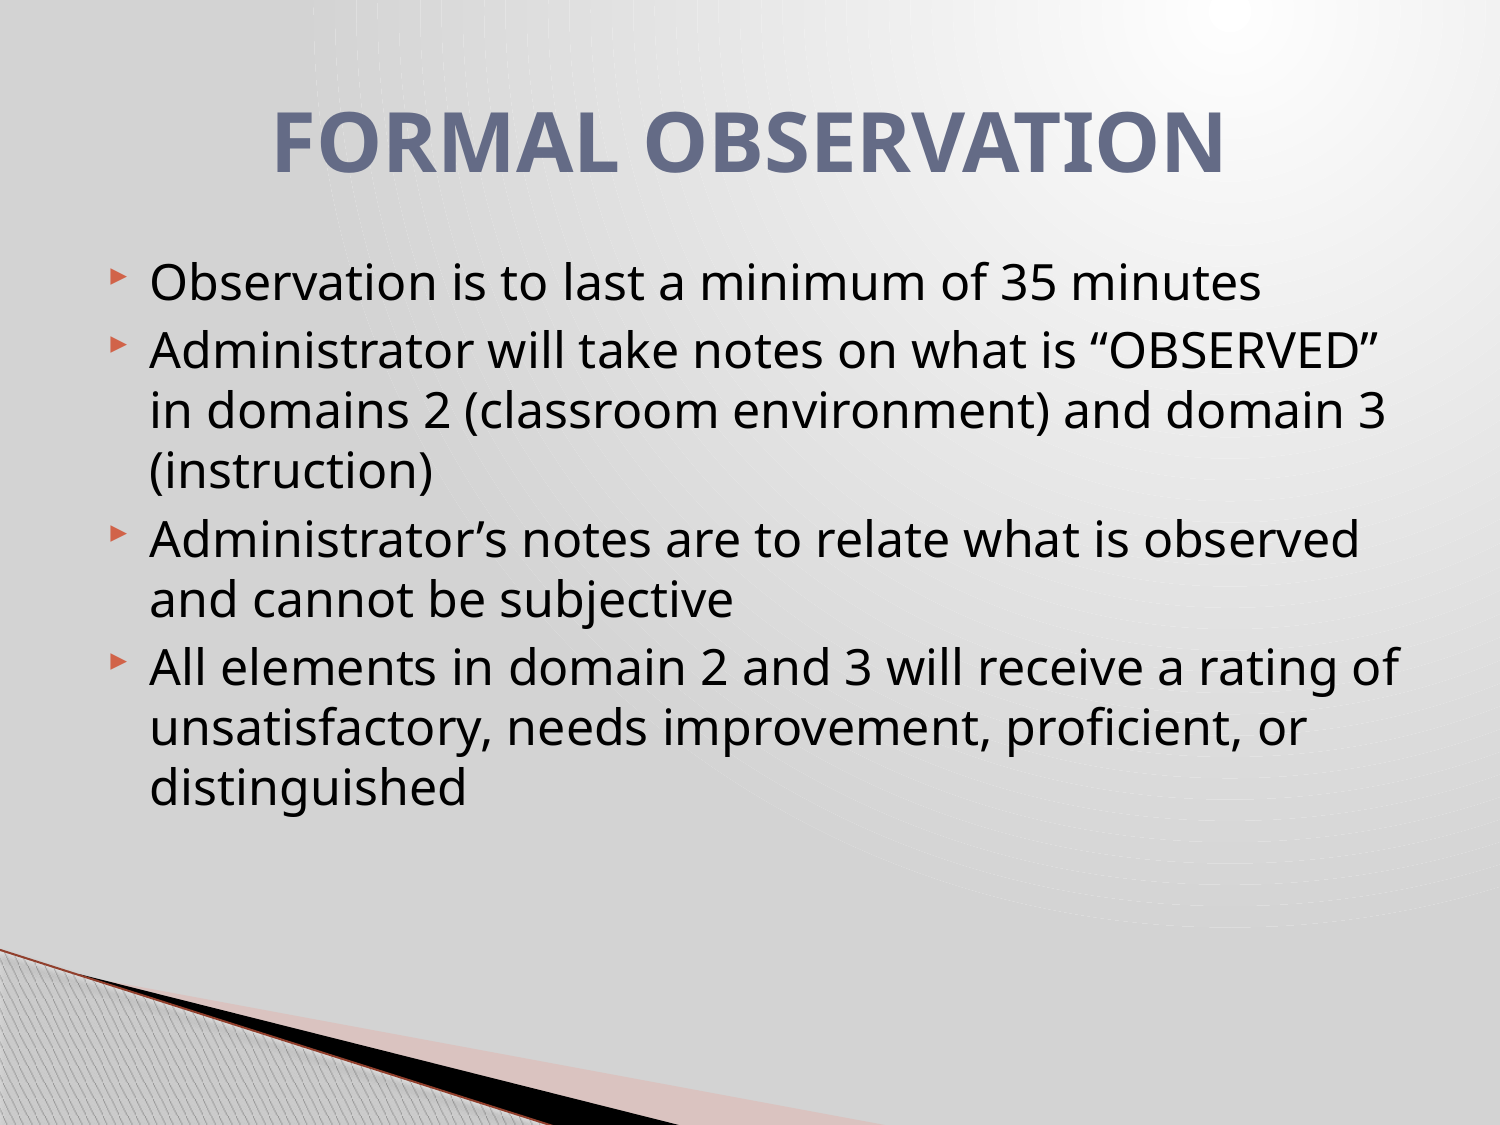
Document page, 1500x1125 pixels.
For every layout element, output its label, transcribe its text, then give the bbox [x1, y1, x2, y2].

list Observation is to last a minimum of 35 minutes Administrator will take notes on what is “OBSERVED” in domains 2 (classroom environment) and domain 3 (instruction) Administrator’s notes are to relate what is observed and cannot be subjective All elements in domain 2 and 3 will receive a rating of unsatisfactory, needs improvement, proficient, or distinguished [75, 243, 1425, 986]
title FORMAL OBSERVATION [75, 45, 1425, 233]
